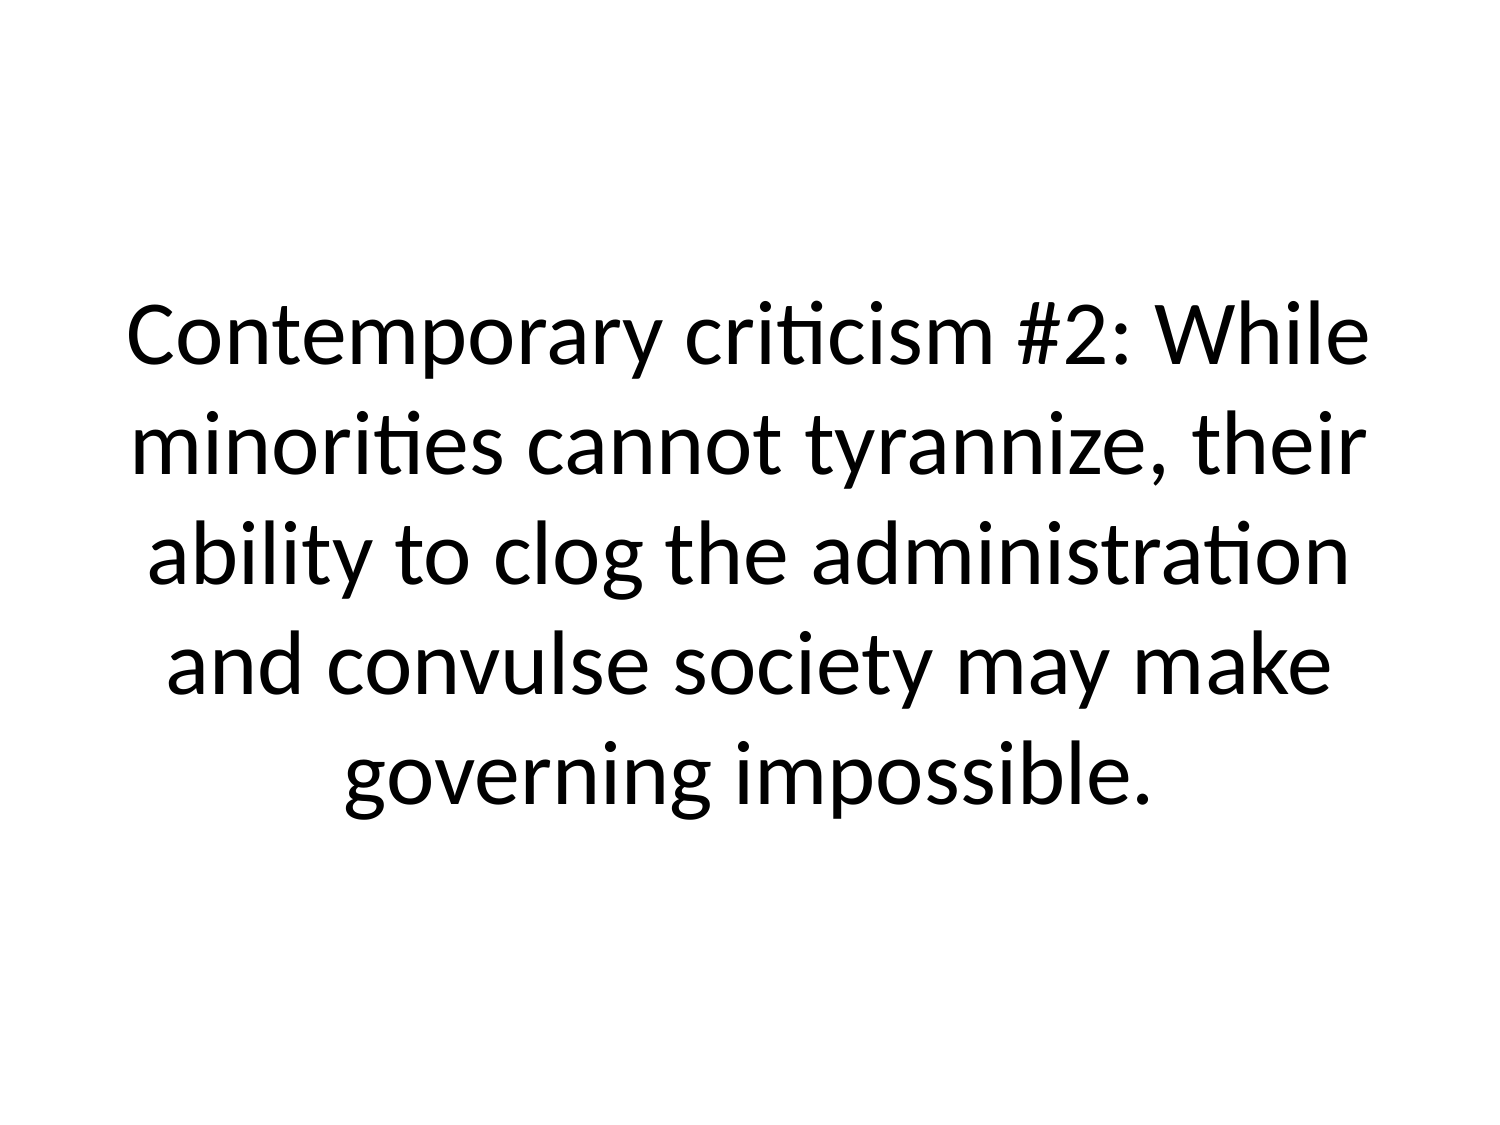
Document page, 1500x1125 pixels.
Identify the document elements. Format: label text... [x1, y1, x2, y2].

title Contemporary criticism #2: While minorities cannot tyrannize, their ability to clog the administration and convulse society may make governing impossible. [74, 44, 1426, 1051]
